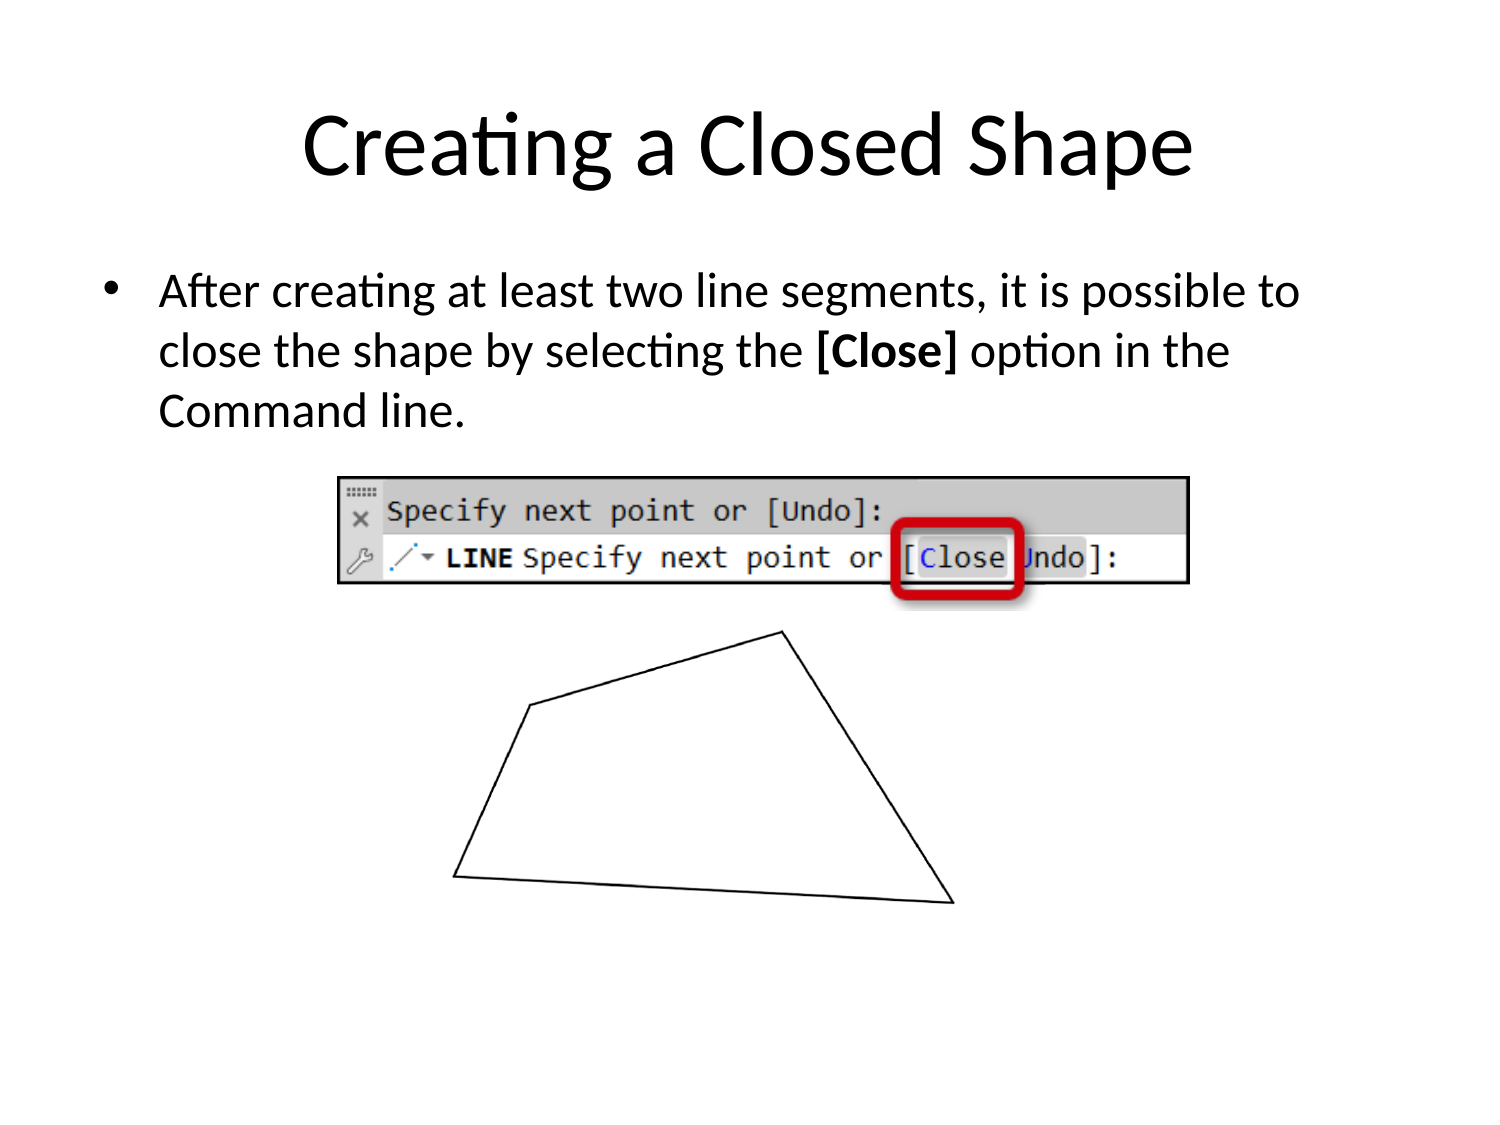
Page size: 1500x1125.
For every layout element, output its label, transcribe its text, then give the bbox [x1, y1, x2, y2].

picture [337, 476, 1191, 611]
title Creating a Closed Shape [75, 45, 1425, 233]
list After creating at least two line segments, it is possible to close the shape by selecting the [Close] option in the Command line. [87, 249, 1325, 950]
picture [442, 619, 970, 910]
